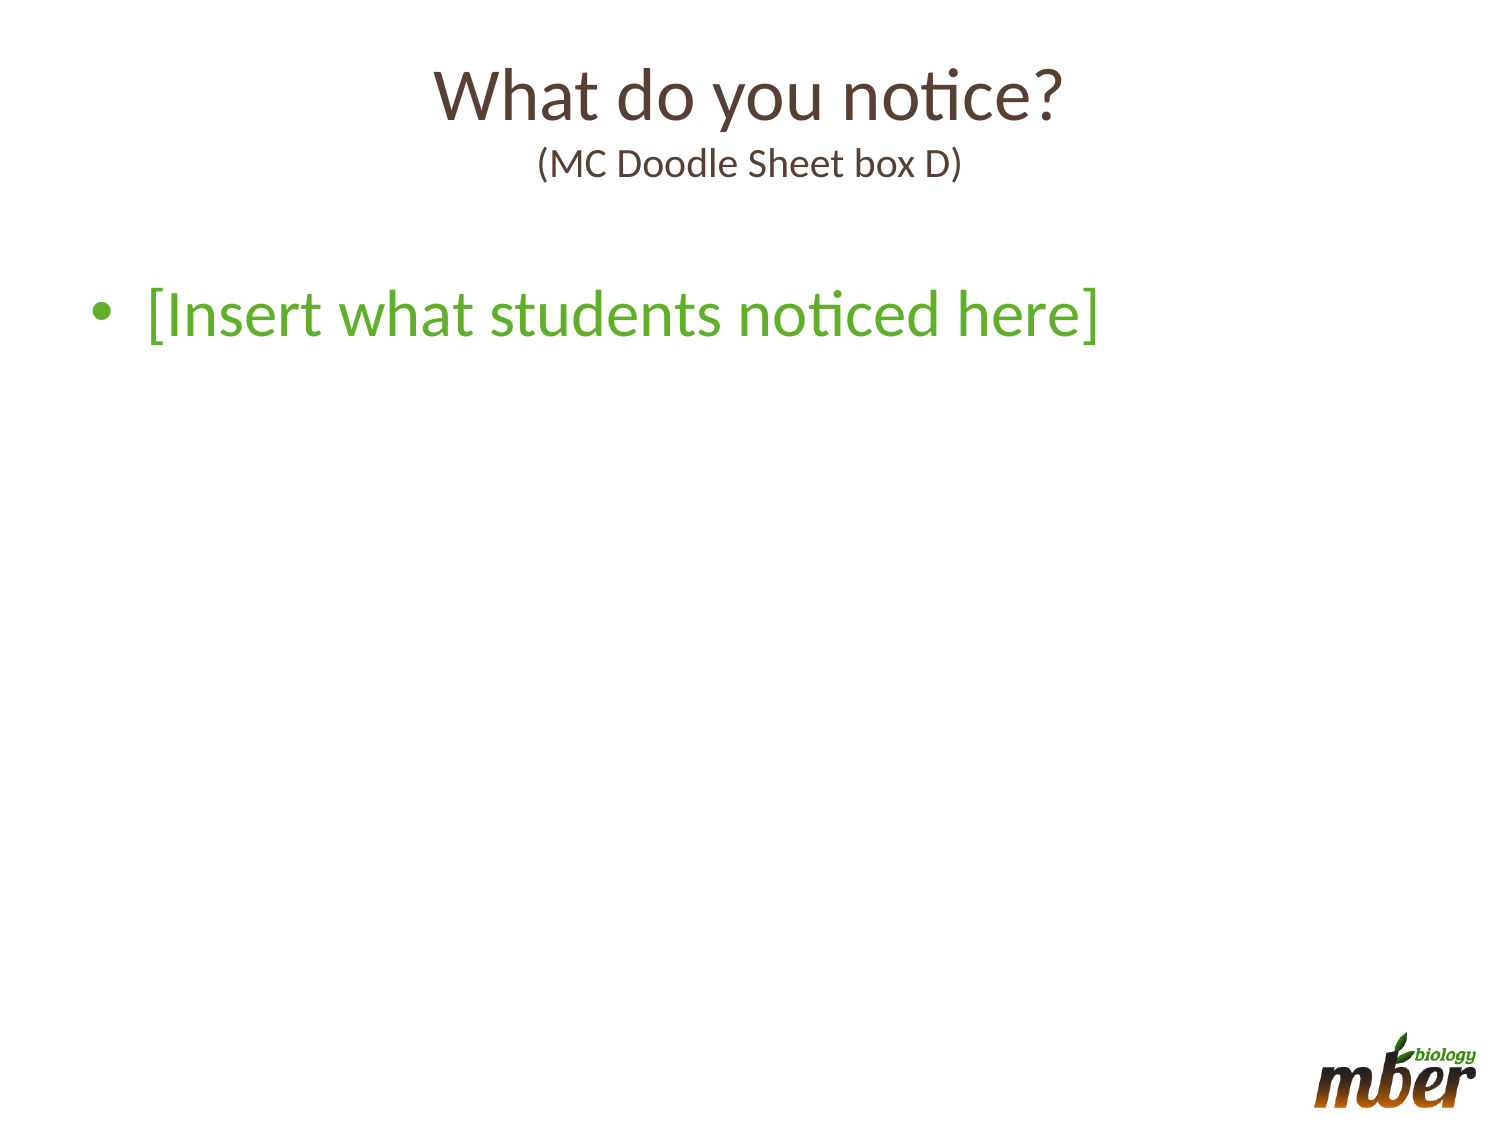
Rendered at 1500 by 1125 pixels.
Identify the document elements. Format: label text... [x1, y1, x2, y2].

list [Insert what students noticed here] [75, 262, 1425, 1005]
picture [1314, 1032, 1476, 1109]
title What do you notice? (MC Doodle Sheet box D) [75, 21, 1425, 210]
